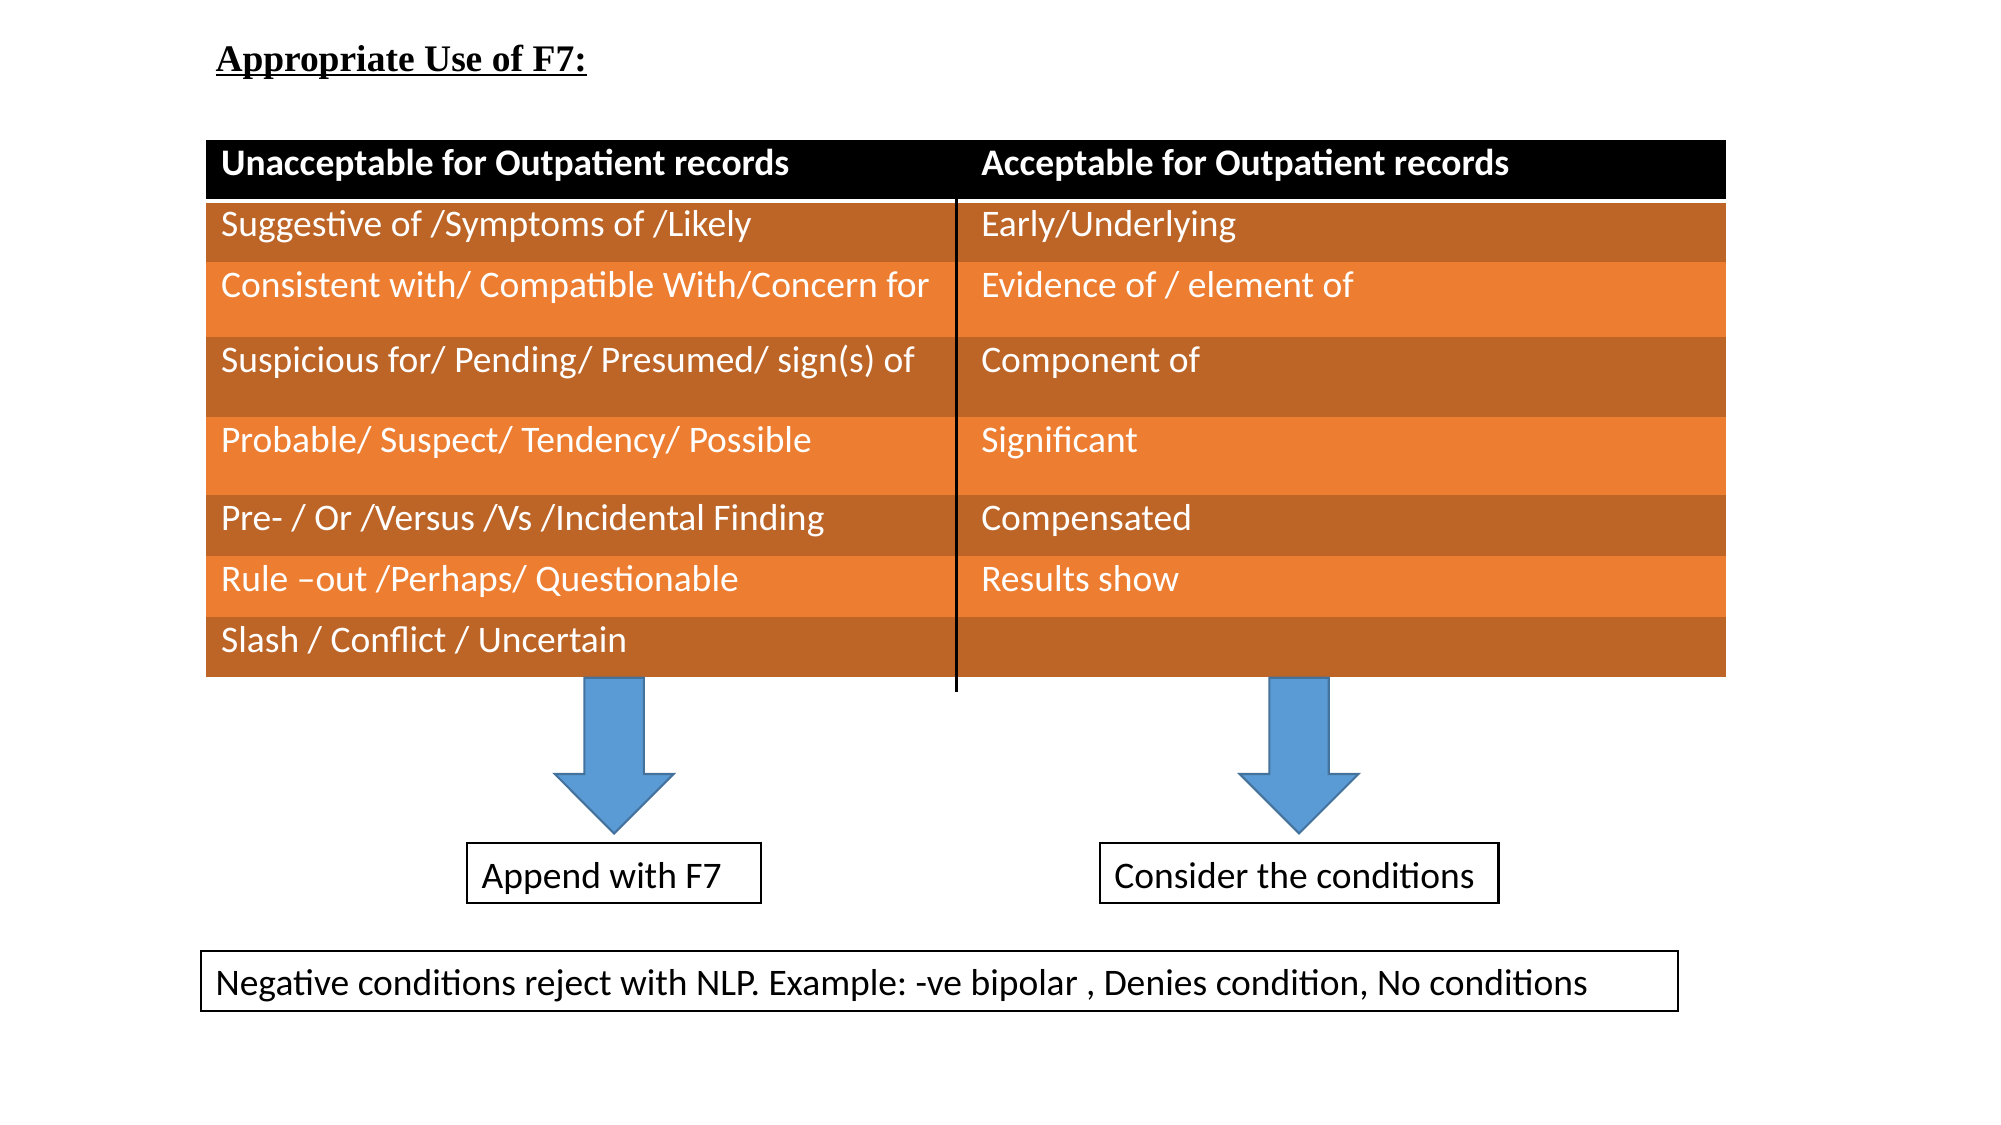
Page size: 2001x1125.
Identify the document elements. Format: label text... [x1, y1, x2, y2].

table_cell Significant [966, 417, 1726, 495]
table_cell Rule –out /Perhaps/ Questionable [206, 556, 955, 617]
text_box [1237, 676, 1361, 835]
table_header Unacceptable for Outpatient records [206, 140, 966, 199]
text_box Consider the conditions [1099, 842, 1500, 904]
table_cell Consistent with/ Compatible With/Concern for [206, 262, 955, 337]
table_cell Results show [966, 556, 1726, 617]
table_cell Evidence of / element of [966, 262, 1726, 337]
table_cell Suspicious for/ Pending/ Presumed/ sign(s) of [206, 337, 955, 417]
table_cell [966, 617, 1726, 677]
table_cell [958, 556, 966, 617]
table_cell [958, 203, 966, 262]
text_box Append with F7 [466, 842, 762, 904]
table_header Acceptable for Outpatient records [966, 140, 1726, 199]
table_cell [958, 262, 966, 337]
table_cell Pre- / Or /Versus /Vs /Incidental Finding [206, 495, 955, 556]
table_cell Early/Underlying [966, 203, 1726, 262]
text_box [552, 676, 677, 835]
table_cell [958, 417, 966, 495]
table_cell Probable/ Suspect/ Tendency/ Possible [206, 417, 955, 495]
text_box Appropriate Use of F7: [200, 26, 1766, 87]
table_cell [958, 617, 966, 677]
text_box Negative conditions reject with NLP. Example: -ve bipolar , Denies condition, No conditions [200, 950, 1679, 1012]
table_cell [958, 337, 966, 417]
table_cell Component of [966, 337, 1726, 417]
table_cell Compensated [966, 495, 1726, 556]
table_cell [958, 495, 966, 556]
table_cell Suggestive of /Symptoms of /Likely [206, 203, 955, 262]
table_cell Slash / Conflict / Uncertain [206, 617, 955, 677]
